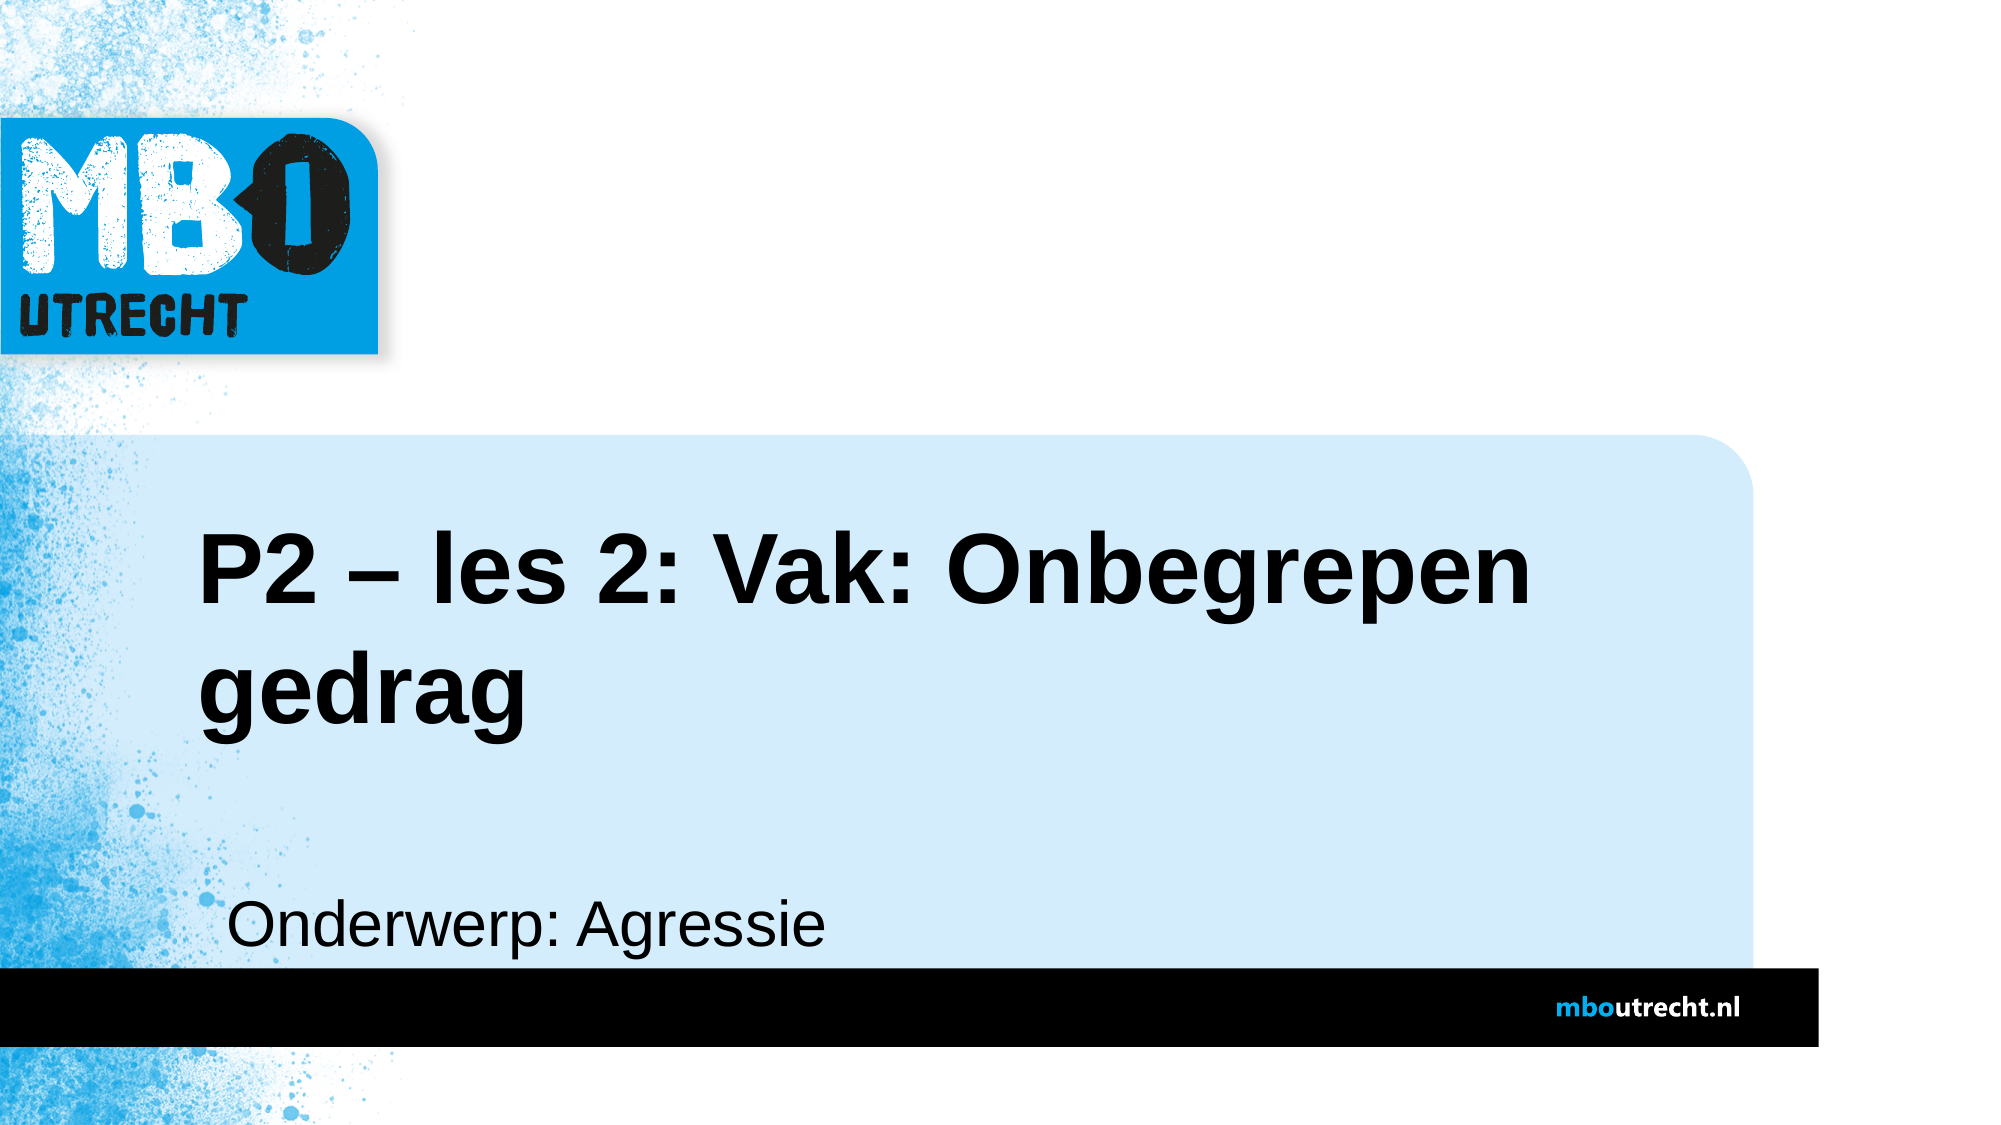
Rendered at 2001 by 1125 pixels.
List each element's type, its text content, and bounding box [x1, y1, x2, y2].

subtitle Onderwerp: Agressie [225, 881, 1727, 974]
picture [0, 0, 415, 968]
title P2 – les 2: Vak: Onbegrepen gedrag [197, 503, 1699, 792]
picture [0, 1047, 415, 1125]
